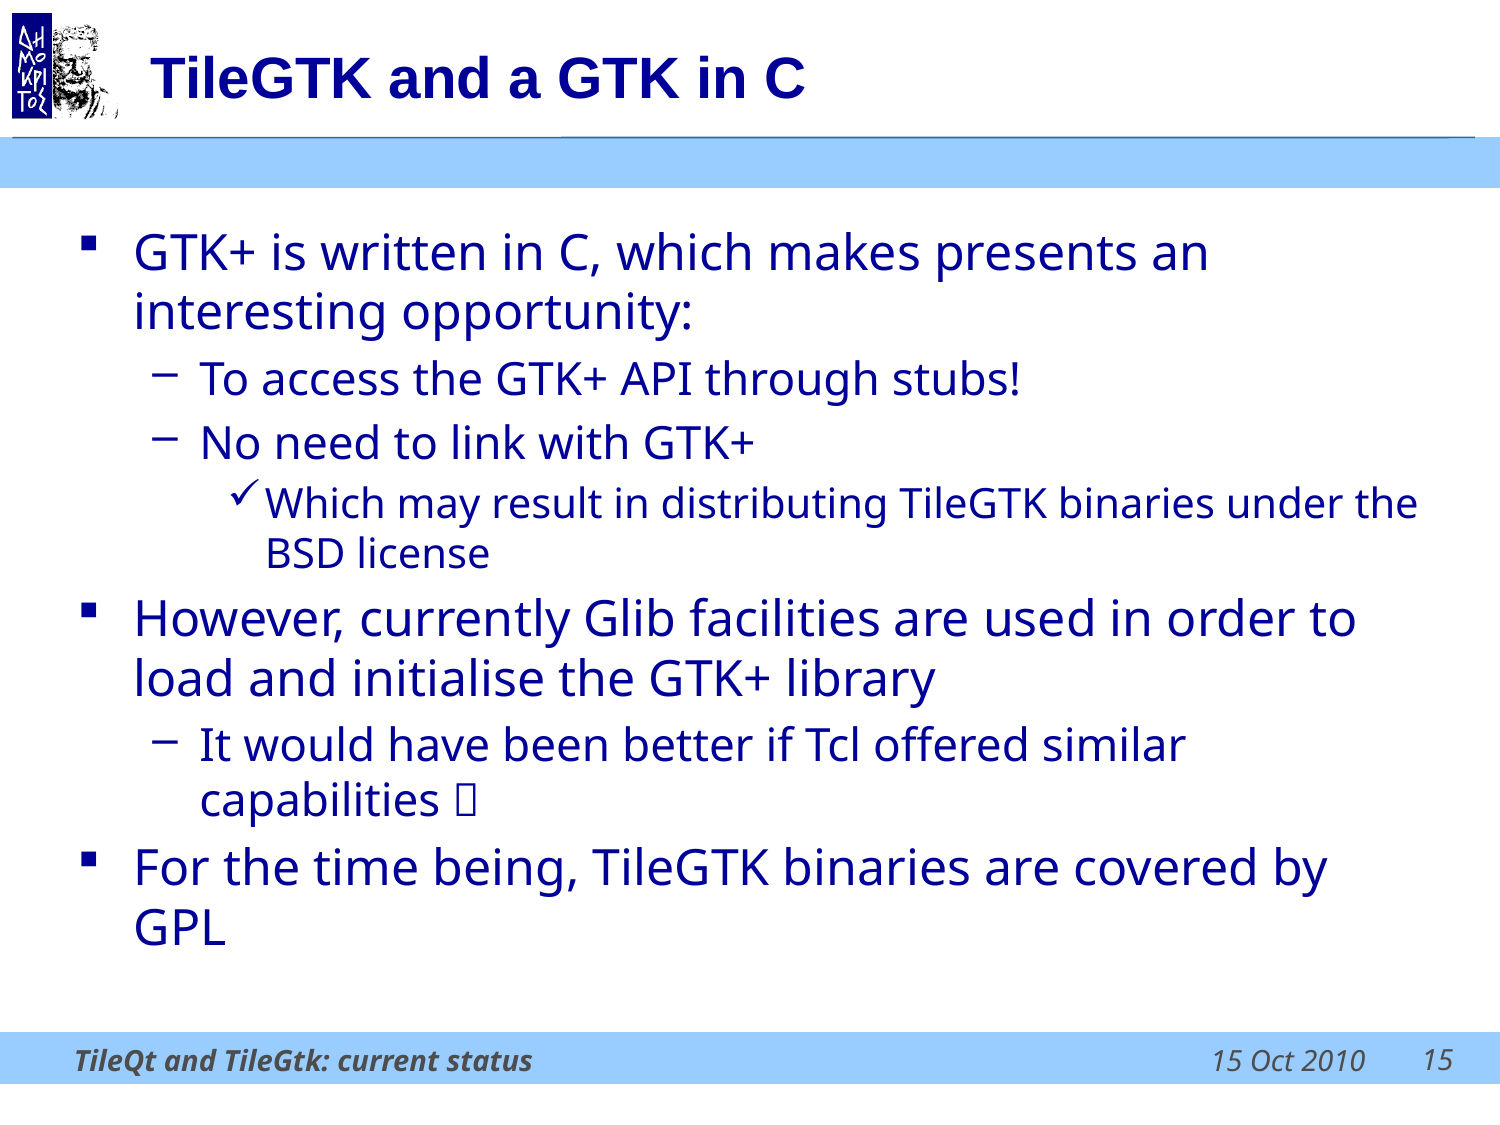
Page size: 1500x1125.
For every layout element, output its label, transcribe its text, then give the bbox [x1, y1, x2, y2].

footer TileQt and TileGtk: current status [58, 1034, 1190, 1086]
title TileGTK and a GTK in C [135, 12, 1476, 138]
list GTK+ is written in C, which makes presents an interesting opportunity: To access the GTK+ API through stubs! No need to link with GTK+ Which may result in distributing TileGTK binaries under the BSD license However, currently Glib facilities are used in order to load and initialise the GTK+ library It would have been better if Tcl offered similar capabilities  For the time being, TileGTK binaries are covered by GPL [62, 212, 1438, 1001]
picture [11, 13, 118, 120]
slide_number 15 [1399, 1033, 1476, 1084]
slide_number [1190, 1034, 1381, 1086]
